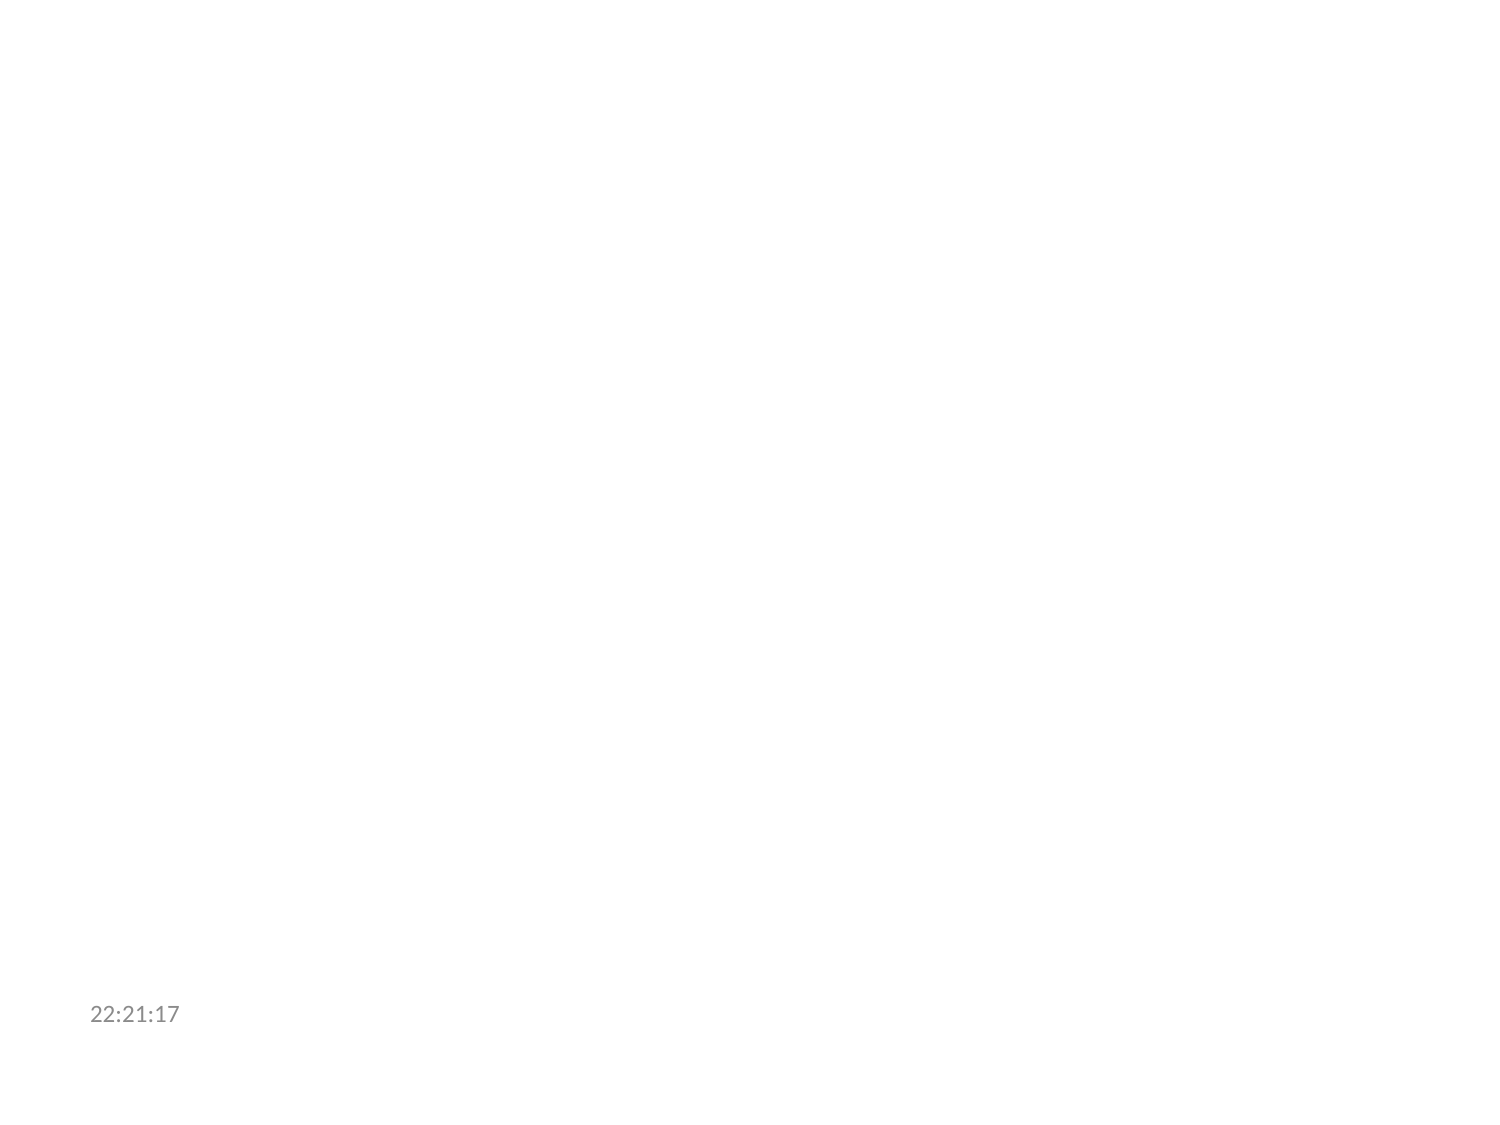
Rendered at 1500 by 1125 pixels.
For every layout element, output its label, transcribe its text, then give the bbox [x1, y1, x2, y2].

text_box 15:35:09 [75, 982, 425, 1043]
